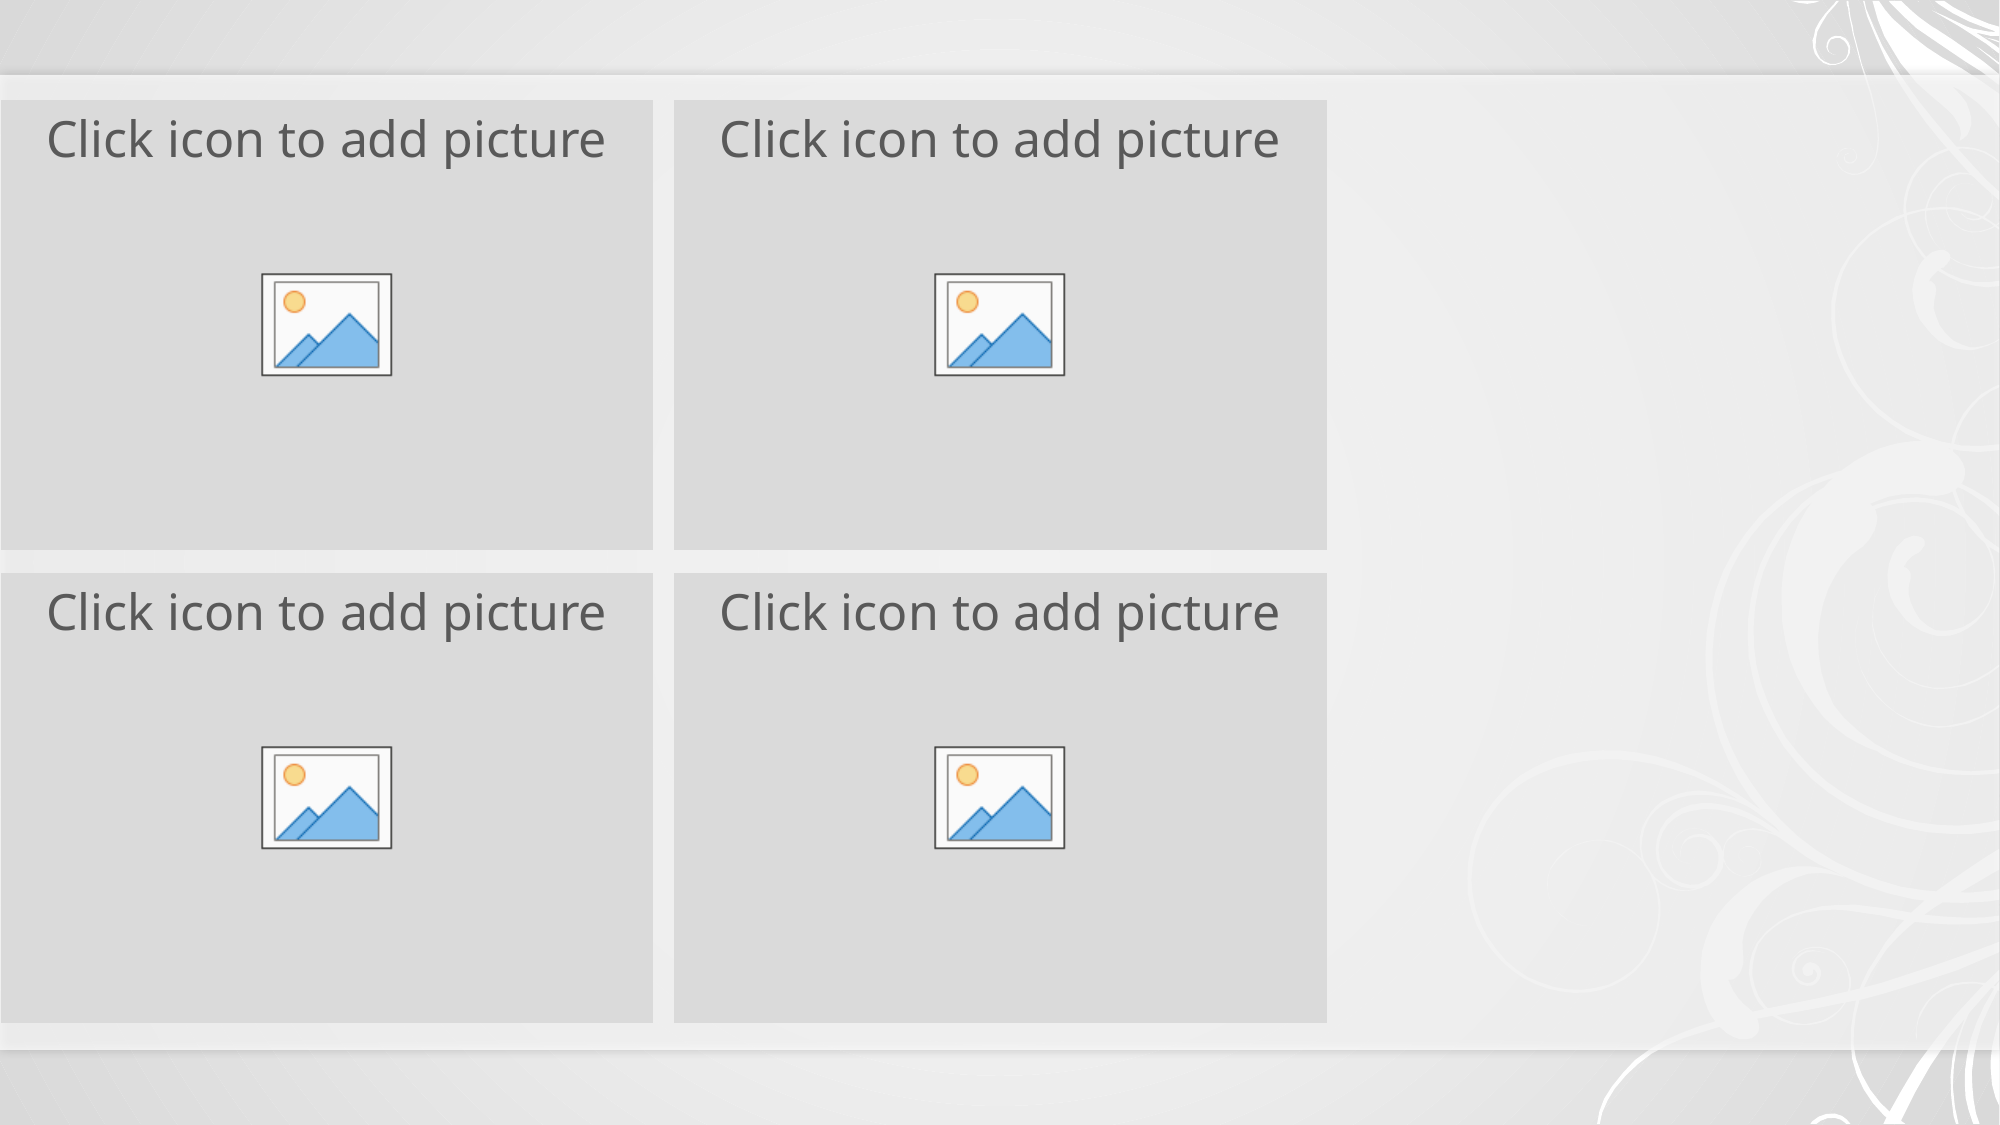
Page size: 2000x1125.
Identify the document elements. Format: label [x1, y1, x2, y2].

picture [0, 99, 654, 550]
picture [674, 99, 1327, 550]
picture [0, 573, 654, 1024]
picture [674, 573, 1327, 1024]
